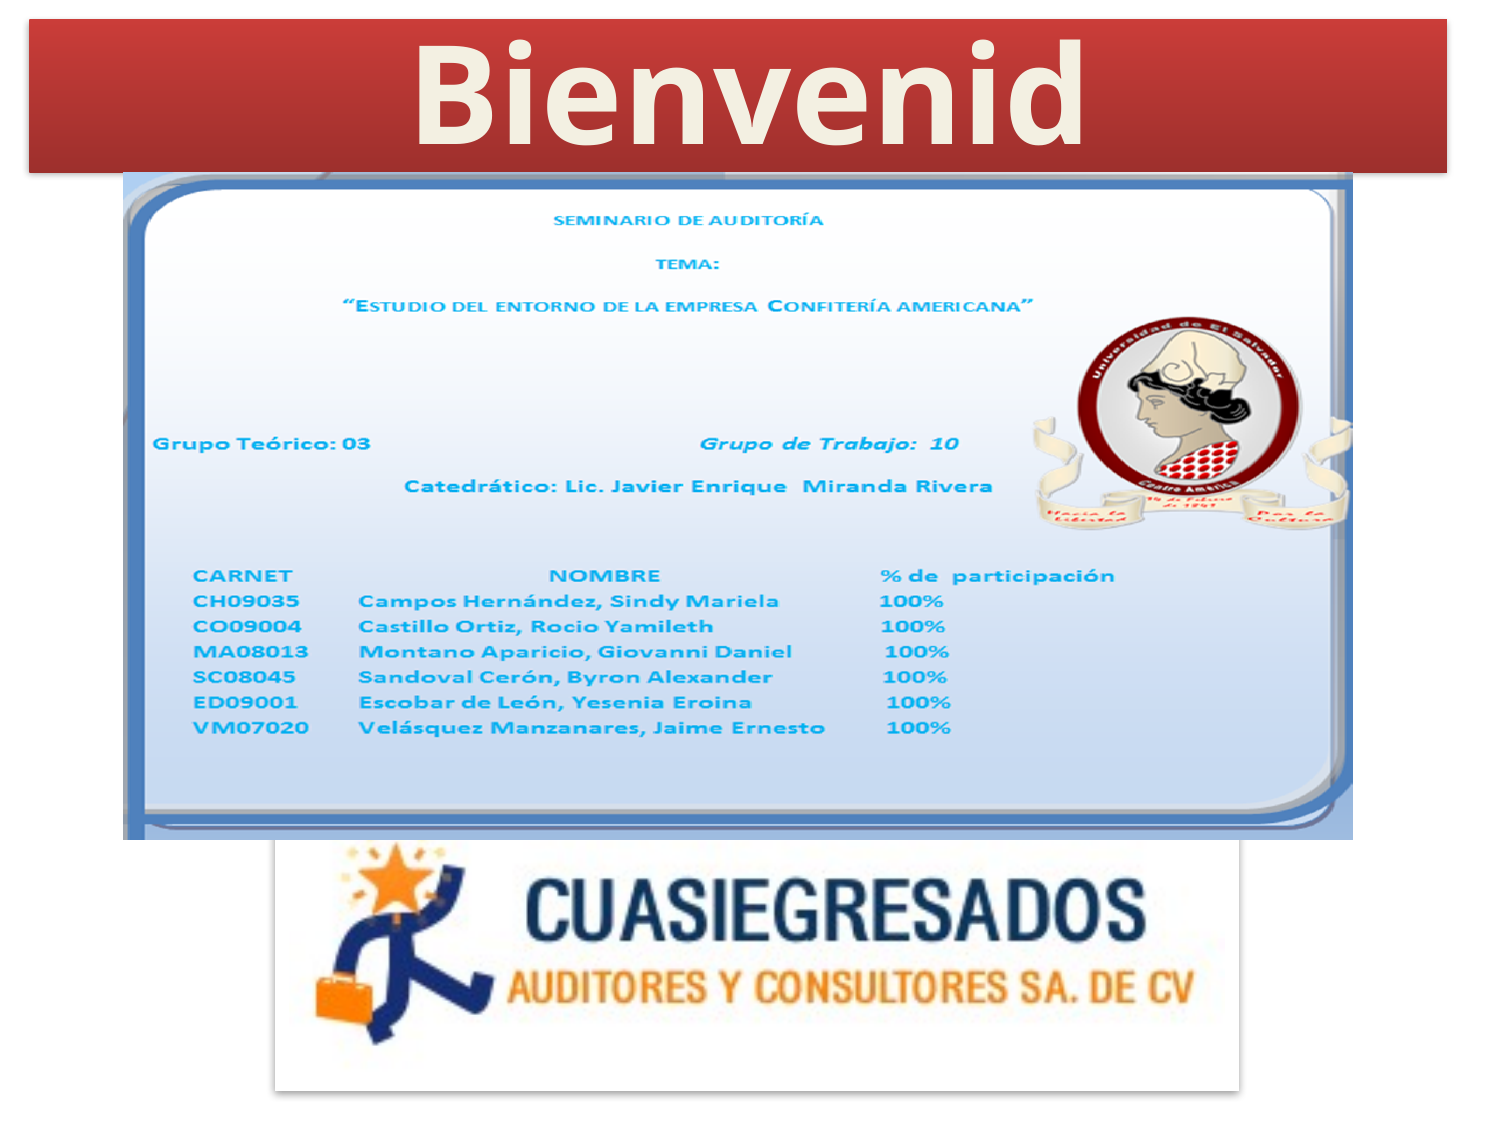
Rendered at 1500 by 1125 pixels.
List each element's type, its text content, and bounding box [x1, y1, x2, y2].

picture [123, 171, 1353, 1078]
text_box Bienvenidos [360, 0, 1140, 170]
text_box [1140, 19, 1447, 173]
text_box [29, 19, 360, 173]
